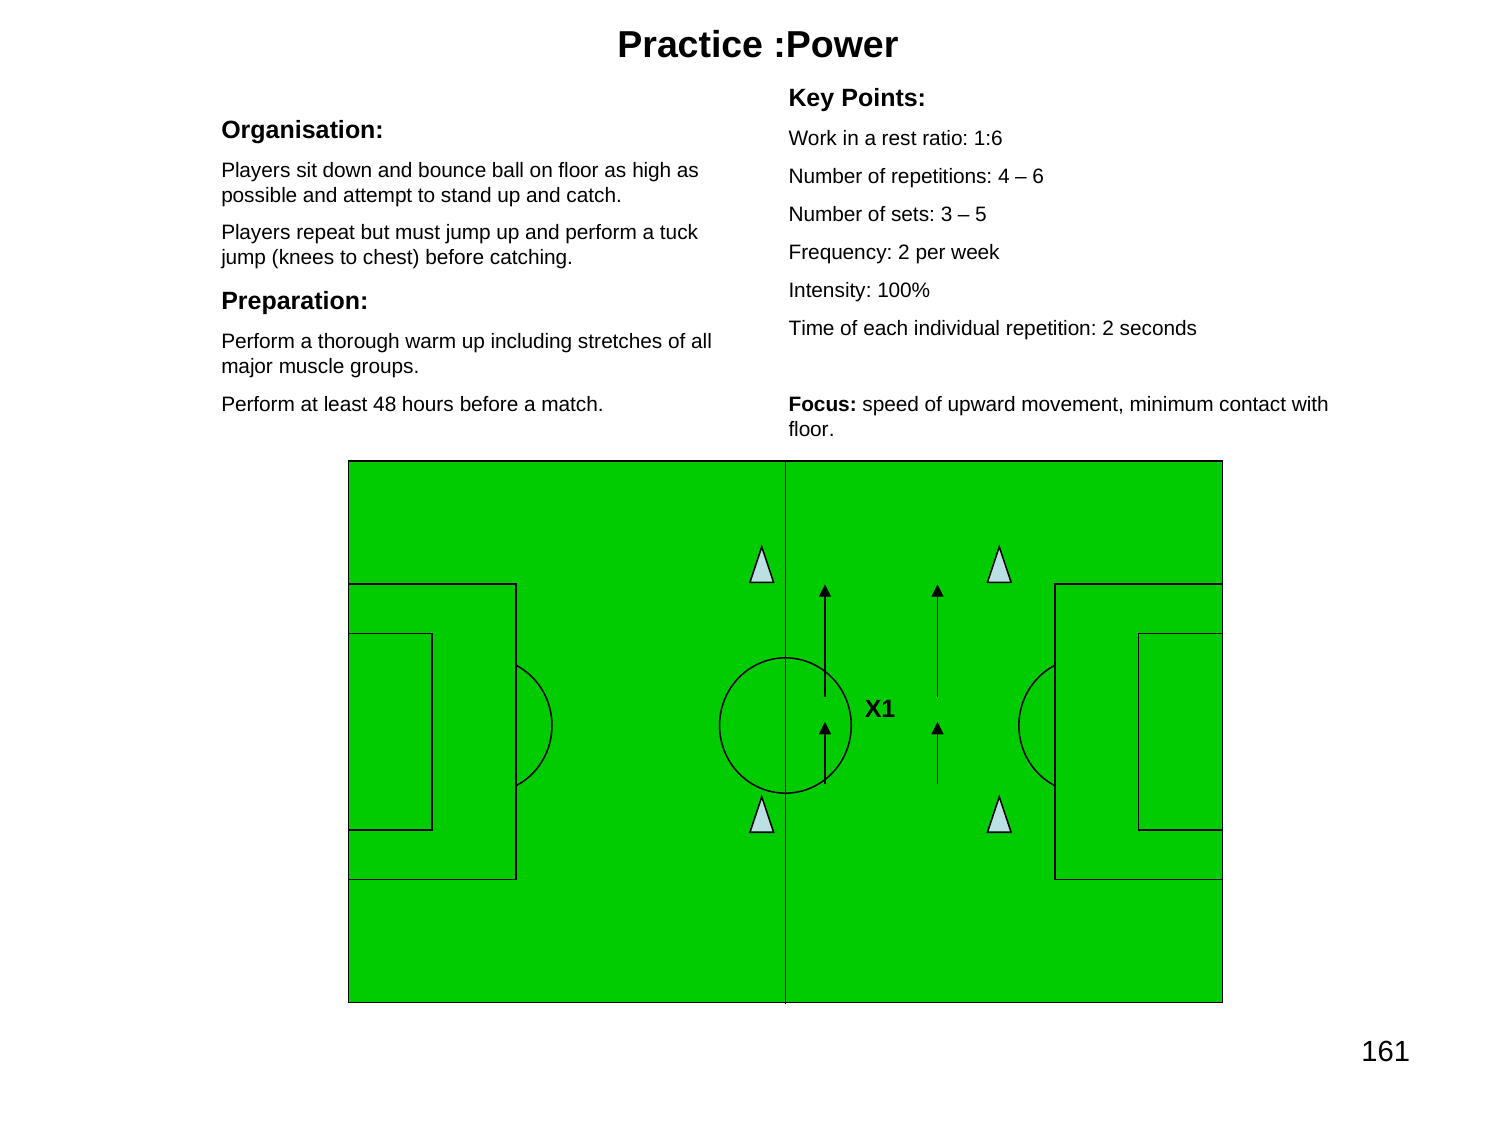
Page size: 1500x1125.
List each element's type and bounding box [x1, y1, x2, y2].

text_box [1074, 1024, 1425, 1103]
text_box [348, 460, 1223, 1005]
text_box [206, 12, 1388, 449]
